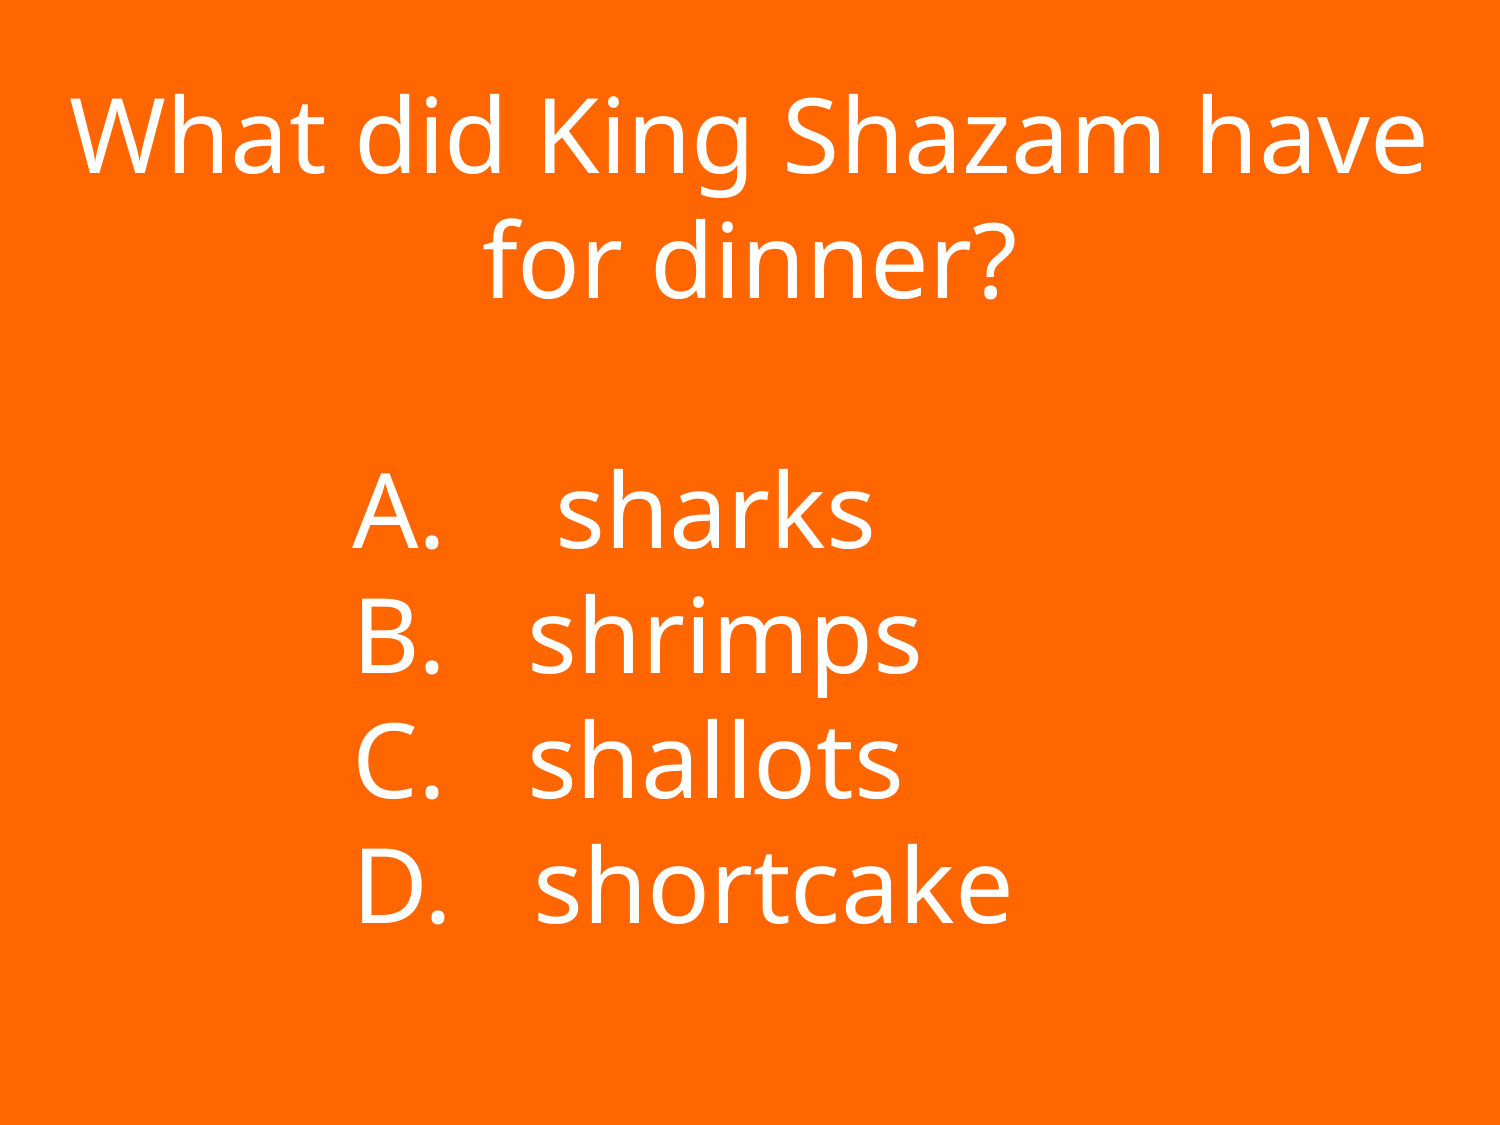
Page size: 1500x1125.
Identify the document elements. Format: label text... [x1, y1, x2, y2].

text_box What did King Shazam have for dinner? sharks shrimps shallots shortcake [37, 62, 1463, 1077]
